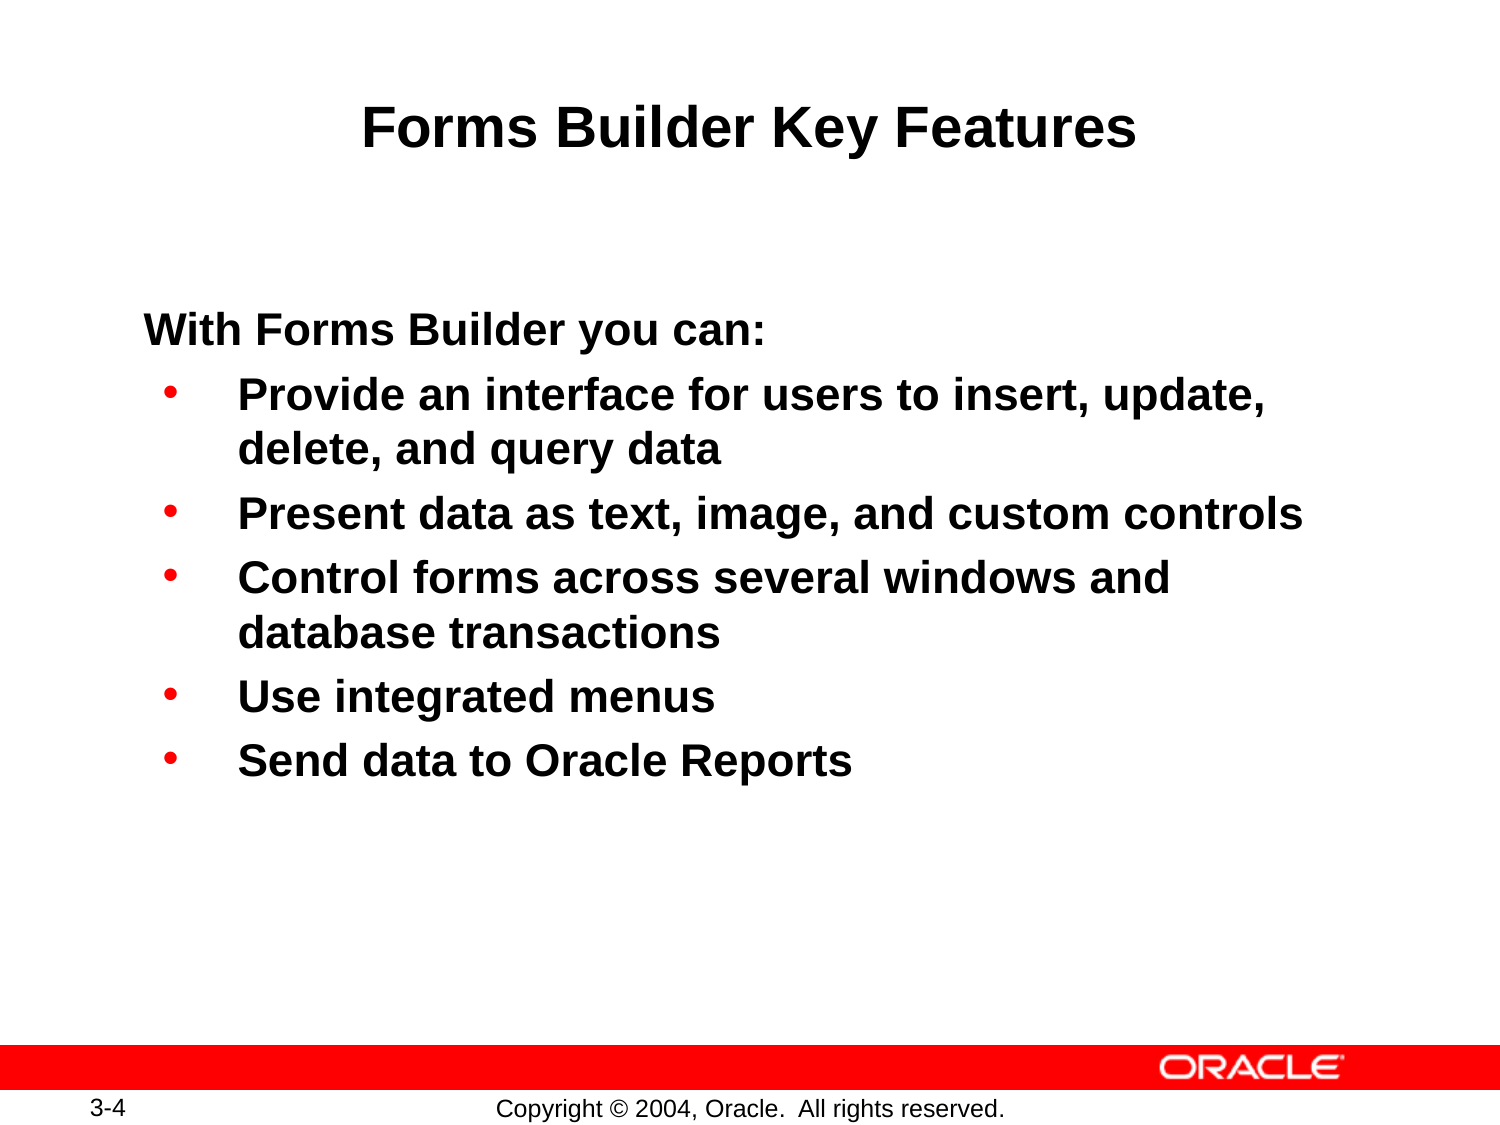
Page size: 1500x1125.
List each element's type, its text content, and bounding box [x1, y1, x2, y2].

title Forms Builder Key Features [149, 87, 1351, 232]
list With Forms Builder you can: Provide an interface for users to insert, update, delete, and query data Present data as text, image, and custom controls Control forms across several windows and database transactions Use integrated menus Send data to Oracle Reports [141, 297, 1351, 603]
